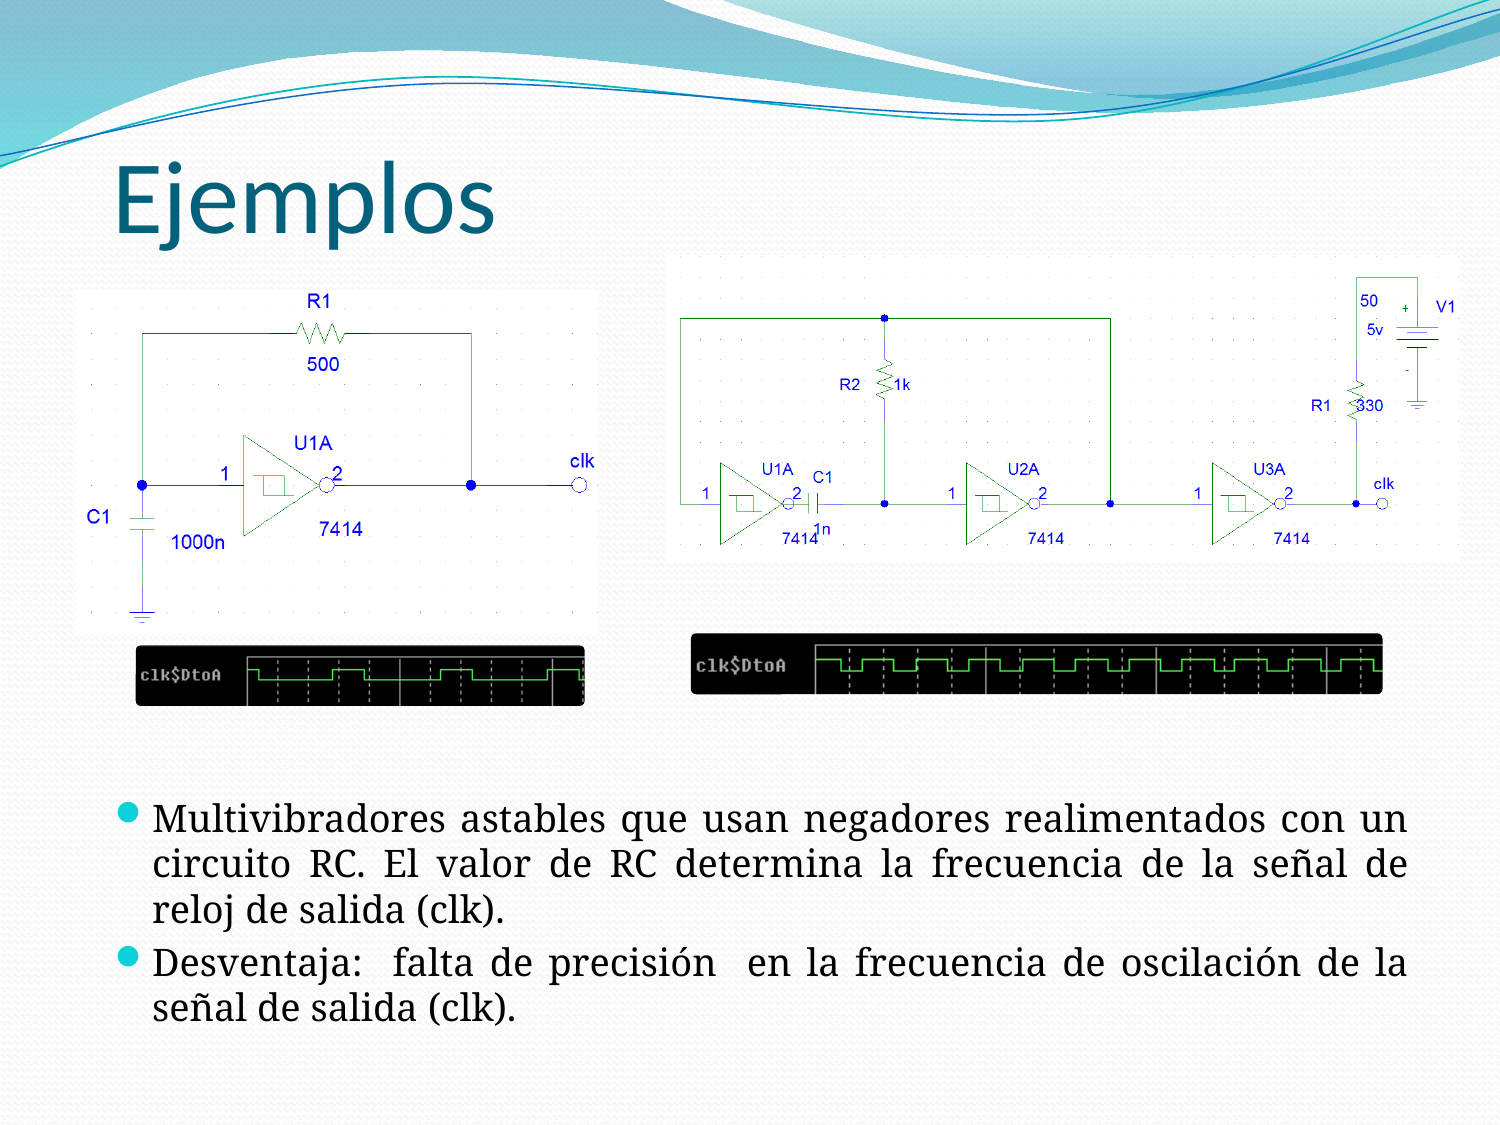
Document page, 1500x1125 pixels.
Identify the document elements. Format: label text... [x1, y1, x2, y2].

picture [666, 255, 1459, 563]
list Multivibradores astables que usan negadores realimentados con un circuito RC. El valor de RC determina la frecuencia de la señal de reloj de salida (clk). Desventaja: falta de precisión en la frecuencia de oscilación de la señal de salida (clk). [100, 786, 1425, 1038]
picture [135, 644, 585, 707]
picture [690, 633, 1383, 695]
picture [76, 290, 598, 634]
title Ejemplos [112, 66, 1463, 254]
